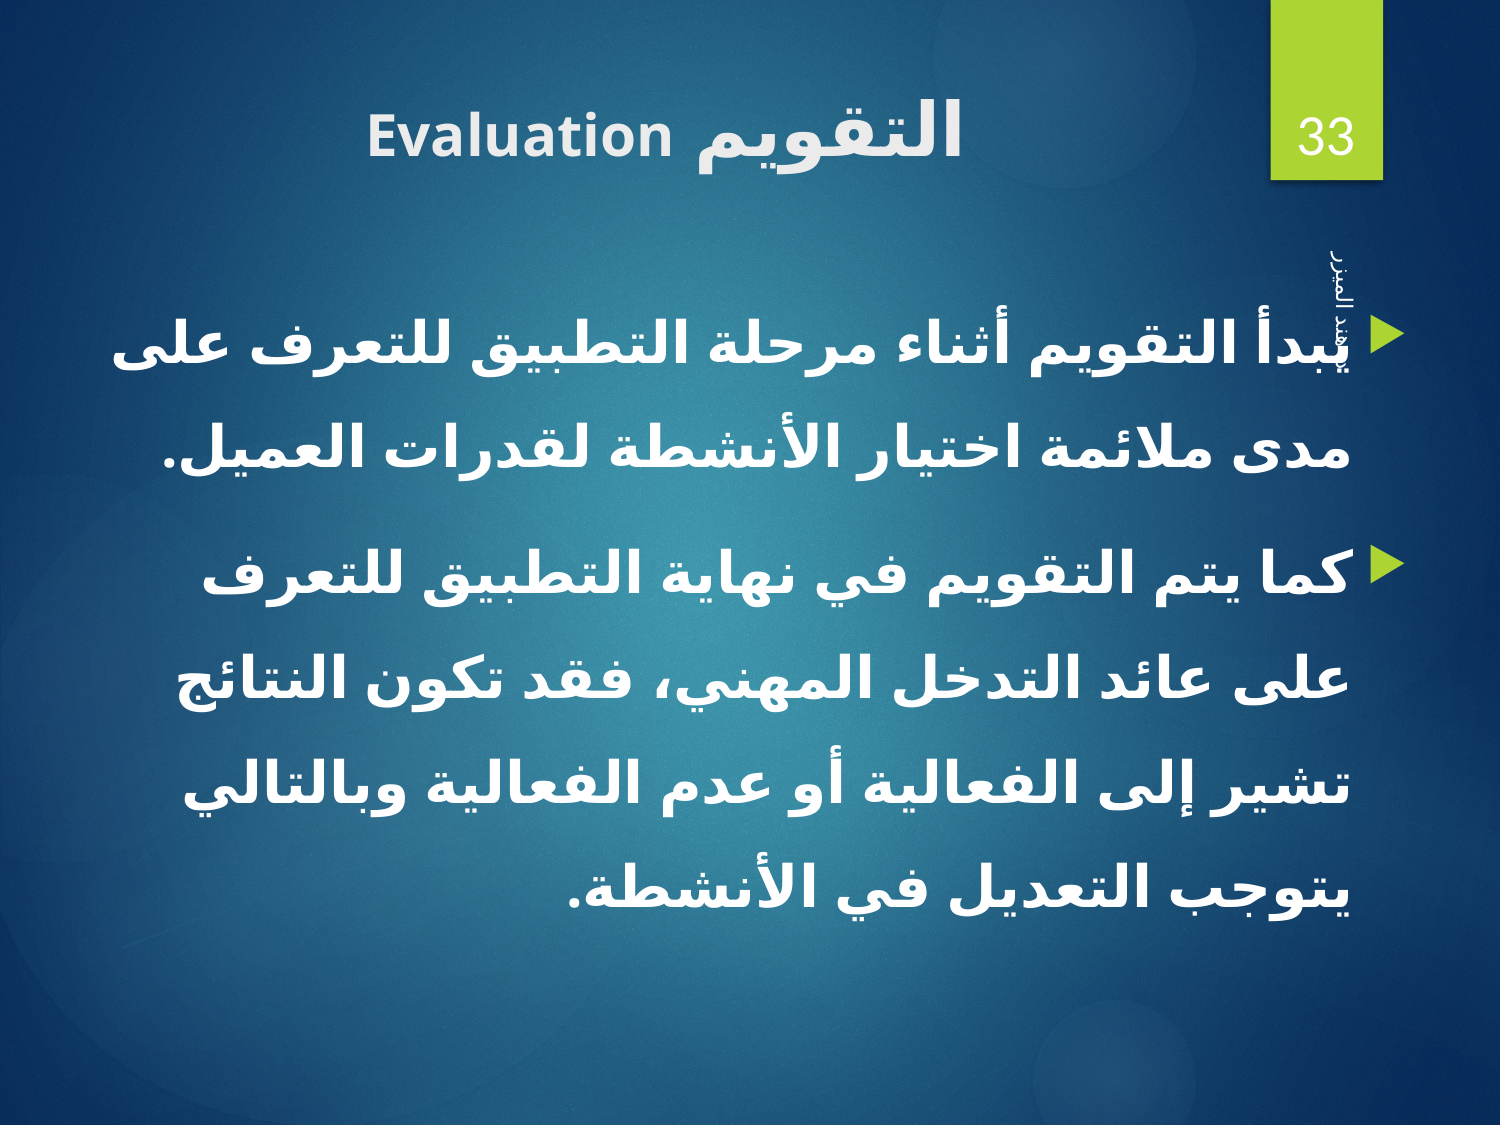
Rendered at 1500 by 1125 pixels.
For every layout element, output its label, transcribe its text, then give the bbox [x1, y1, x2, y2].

slide_number 33 [1273, 48, 1378, 175]
footer د. هند الميزر [1320, 237, 1358, 871]
title التقويم Evaluation [79, 74, 1237, 262]
list يبدأ التقويم أثناء مرحلة التطبيق للتعرف على مدى ملائمة اختيار الأنشطة لقدرات العميل. كما يتم التقويم في نهاية التطبيق للتعرف على عائد التدخل المهني، فقد تكون النتائج تشير إلى الفعالية أو عدم الفعالية وبالتالي يتوجب التعديل في الأنشطة. [75, 262, 1425, 1005]
